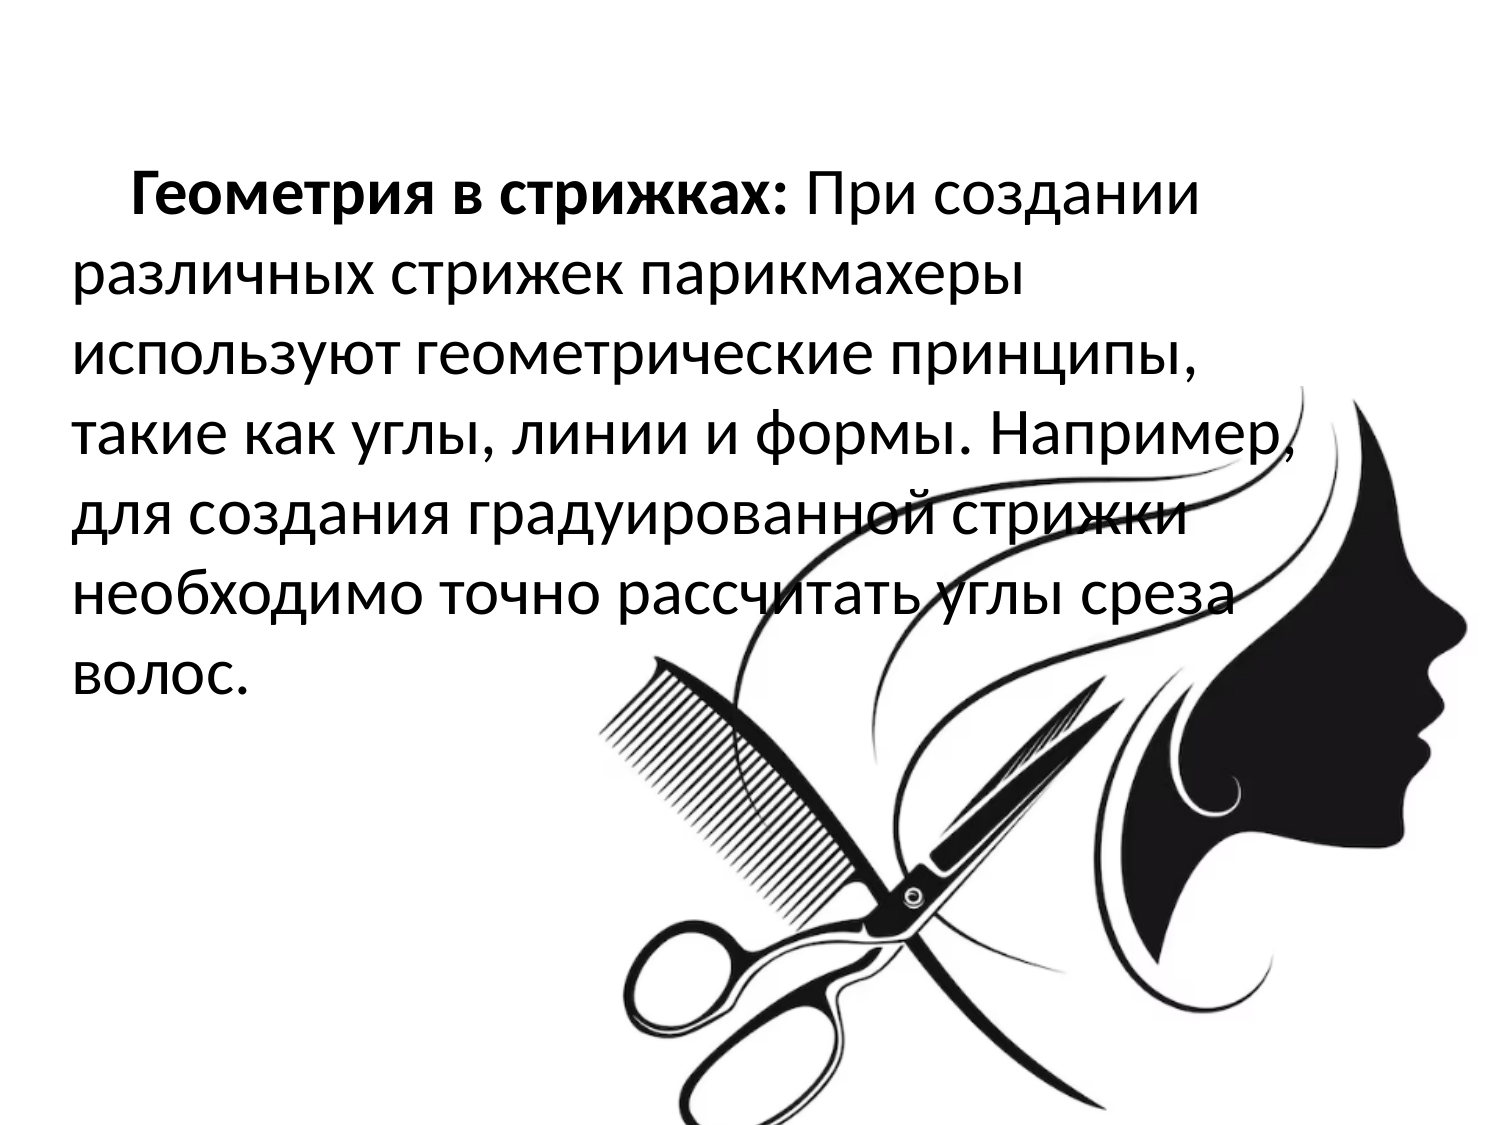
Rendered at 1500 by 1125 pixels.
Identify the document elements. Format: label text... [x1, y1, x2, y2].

list Геометрия в стрижках: При создании различных стрижек парикмахеры используют геометрические принципы, такие как углы, линии и формы. Например, для создания градуированной стрижки необходимо точно рассчитать углы среза волос. [0, 140, 1350, 883]
picture [503, 386, 1500, 1125]
